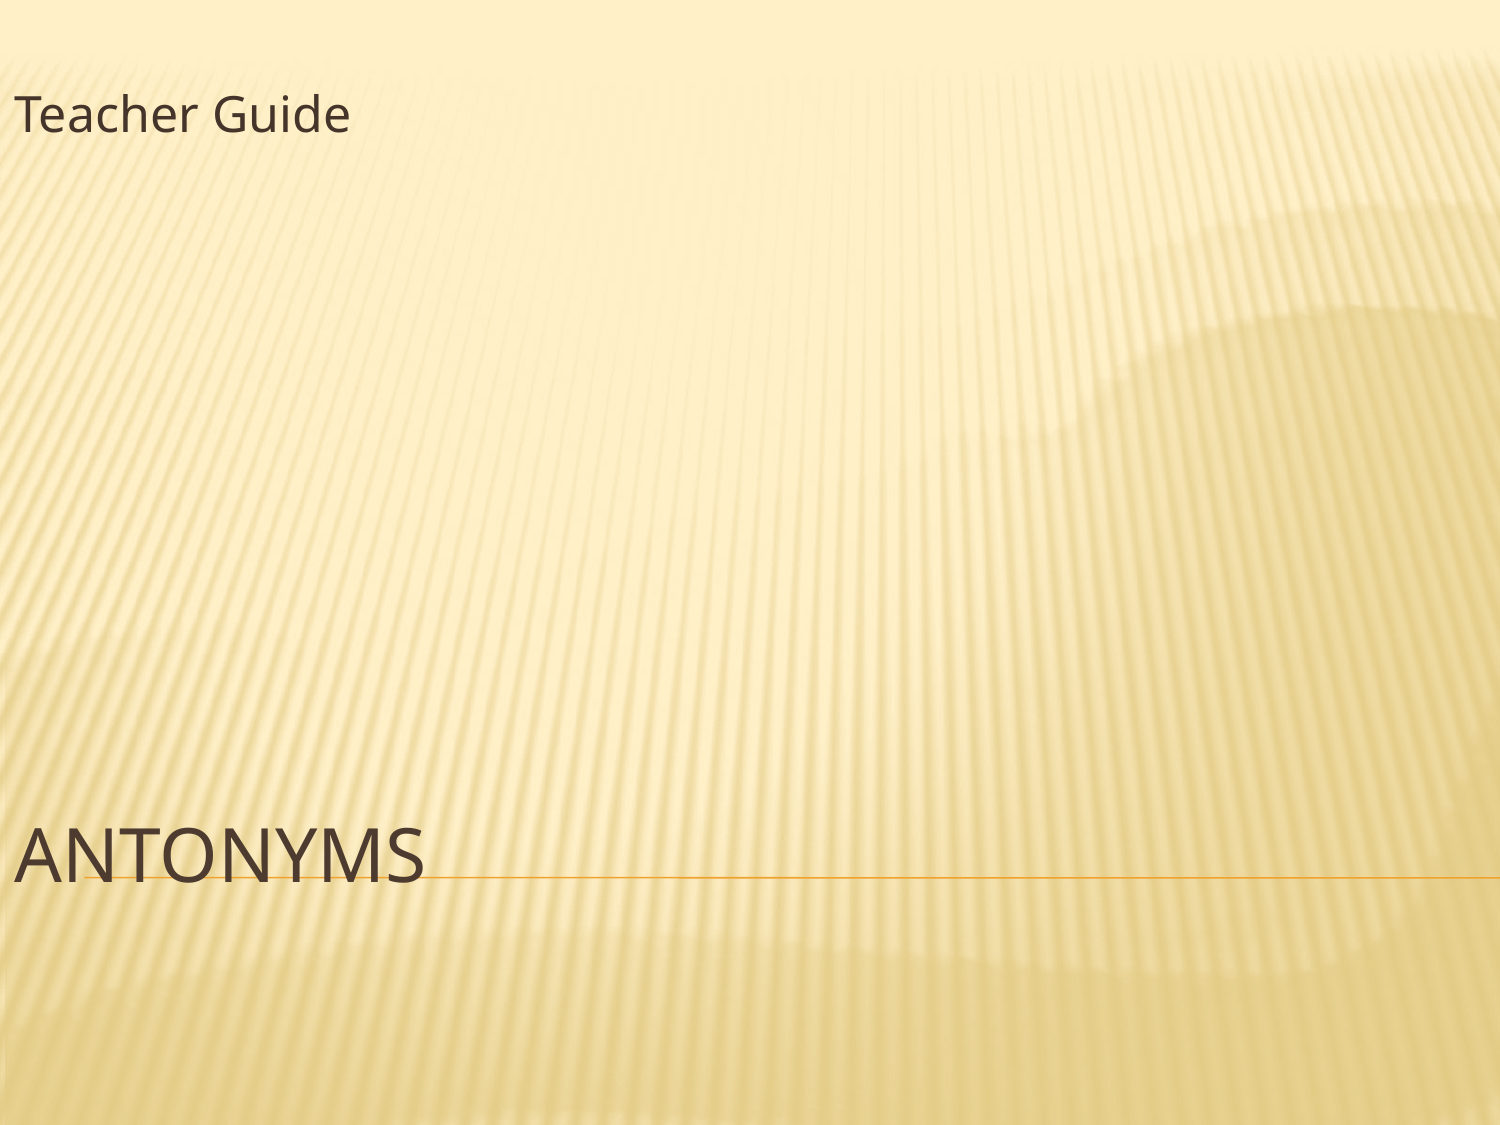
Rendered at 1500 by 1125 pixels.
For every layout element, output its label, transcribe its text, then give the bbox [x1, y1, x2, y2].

subtitle Teacher Guide [0, 0, 1388, 150]
title Antonyms [0, 800, 1388, 1001]
